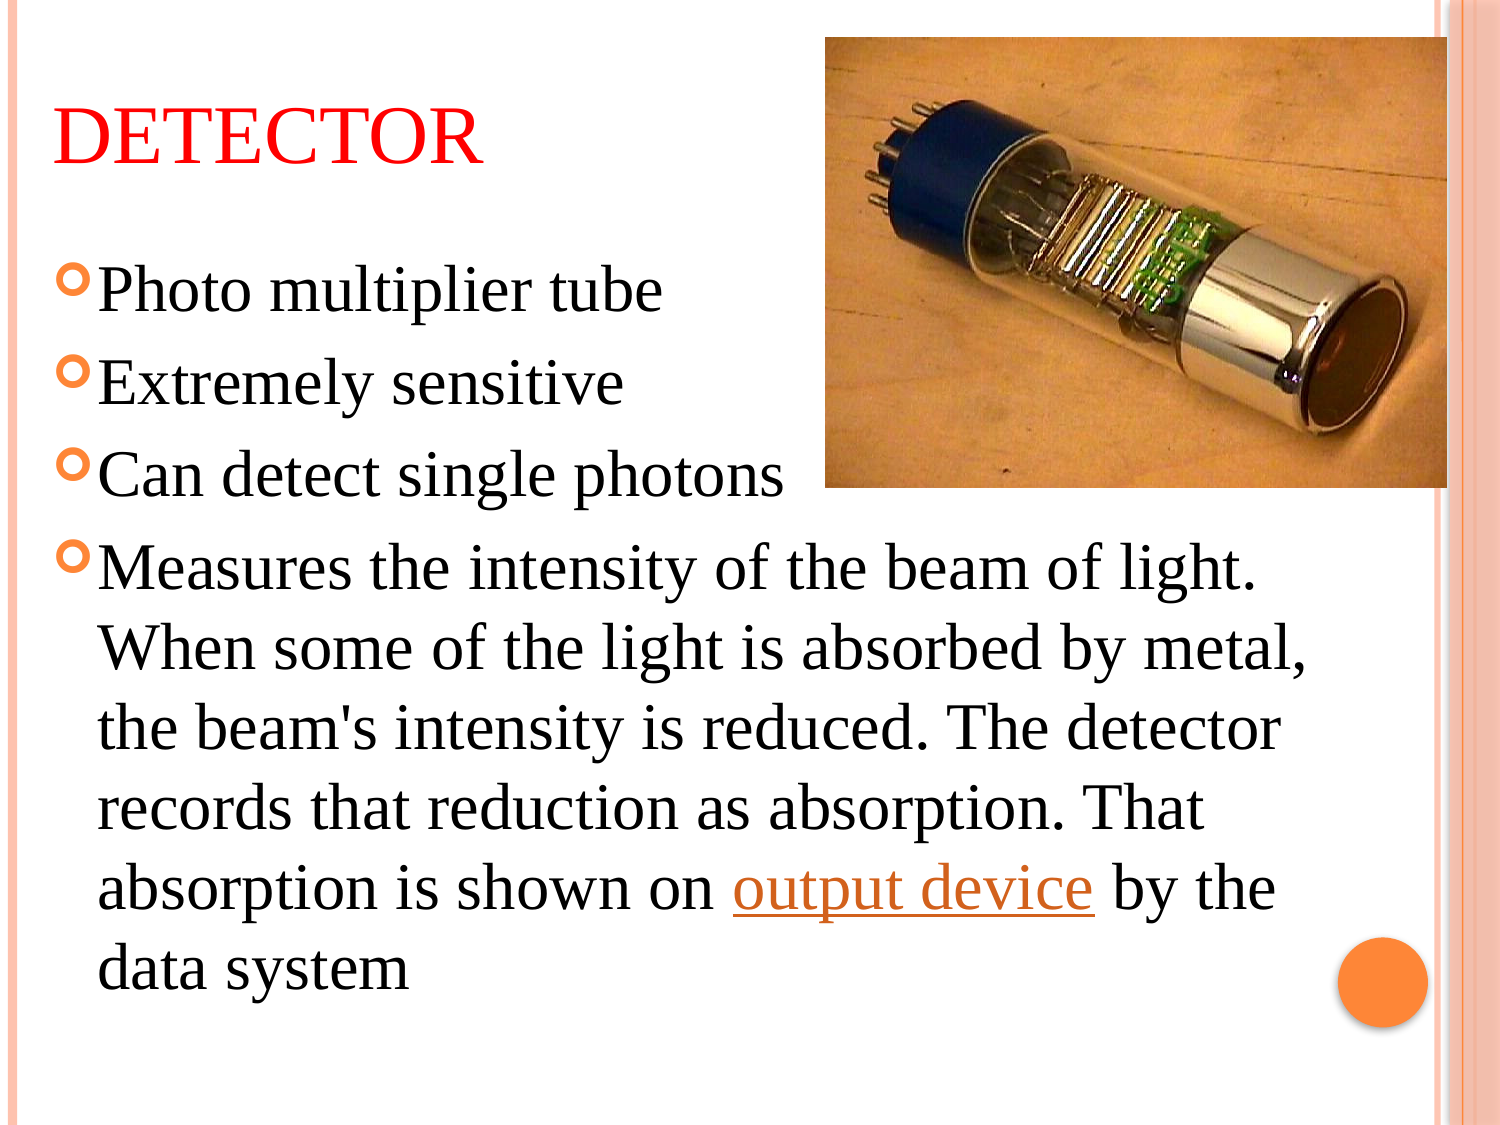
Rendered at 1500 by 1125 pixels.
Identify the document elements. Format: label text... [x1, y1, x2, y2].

title Detector [37, 75, 763, 188]
picture [824, 36, 1448, 488]
list Photo multiplier tube Extremely sensitive Can detect single photons Measures the intensity of the beam of light. When some of the light is absorbed by metal, the beam's intensity is reduced. The detector records that reduction as absorption. That absorption is shown on output device by the data system [37, 237, 1400, 1037]
